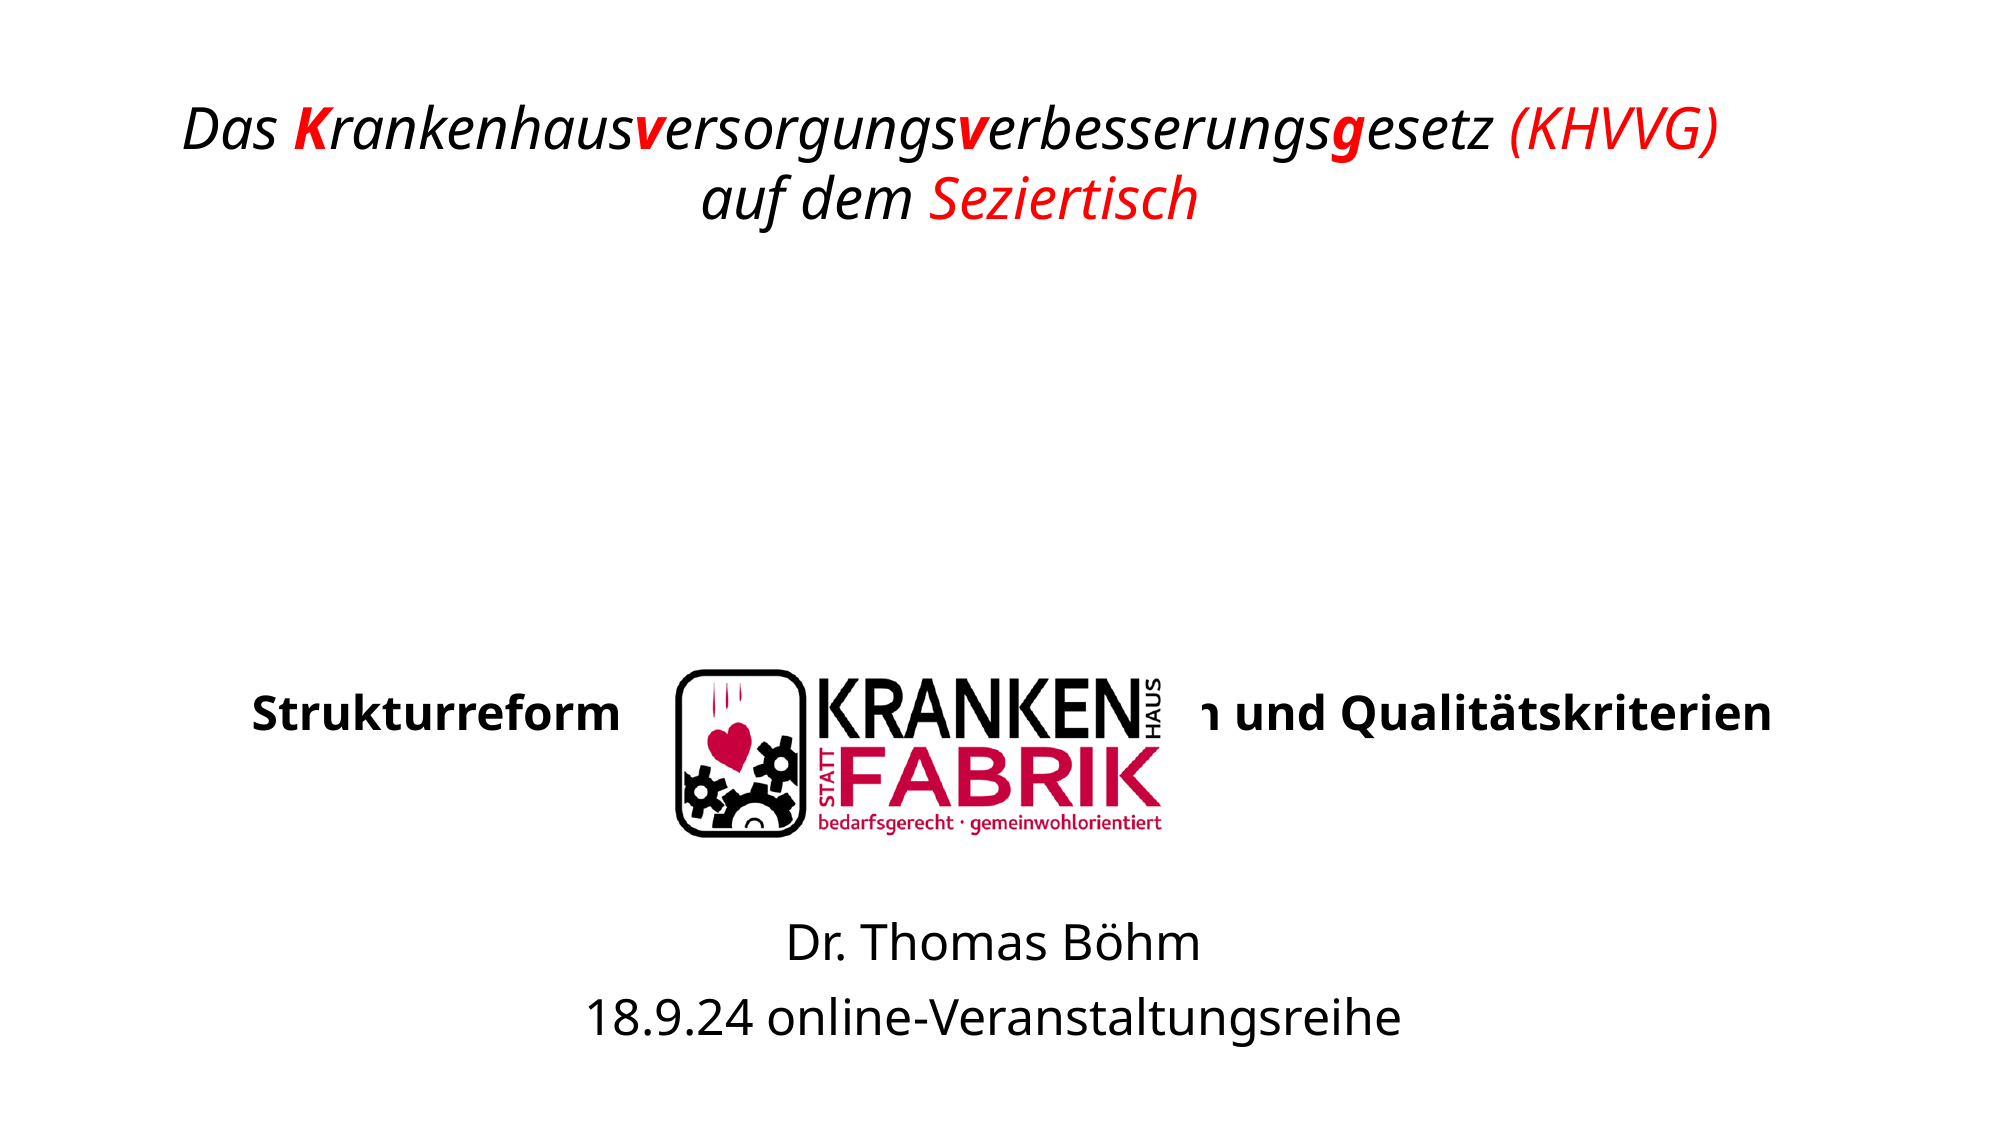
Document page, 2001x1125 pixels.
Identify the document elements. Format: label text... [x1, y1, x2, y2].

picture [633, 628, 1202, 878]
title Teil 3: Strukturreform durch Leistungsgruppen und Qualitätskriterien [65, 319, 1962, 903]
text_box Das Krankenhausversorgungsverbesserungsgesetz (KHVVG) auf dem Seziertisch [140, 83, 1760, 239]
subtitle Dr. Thomas Böhm 18.9.24 online-Veranstaltungsreihe [114, 917, 1873, 1106]
